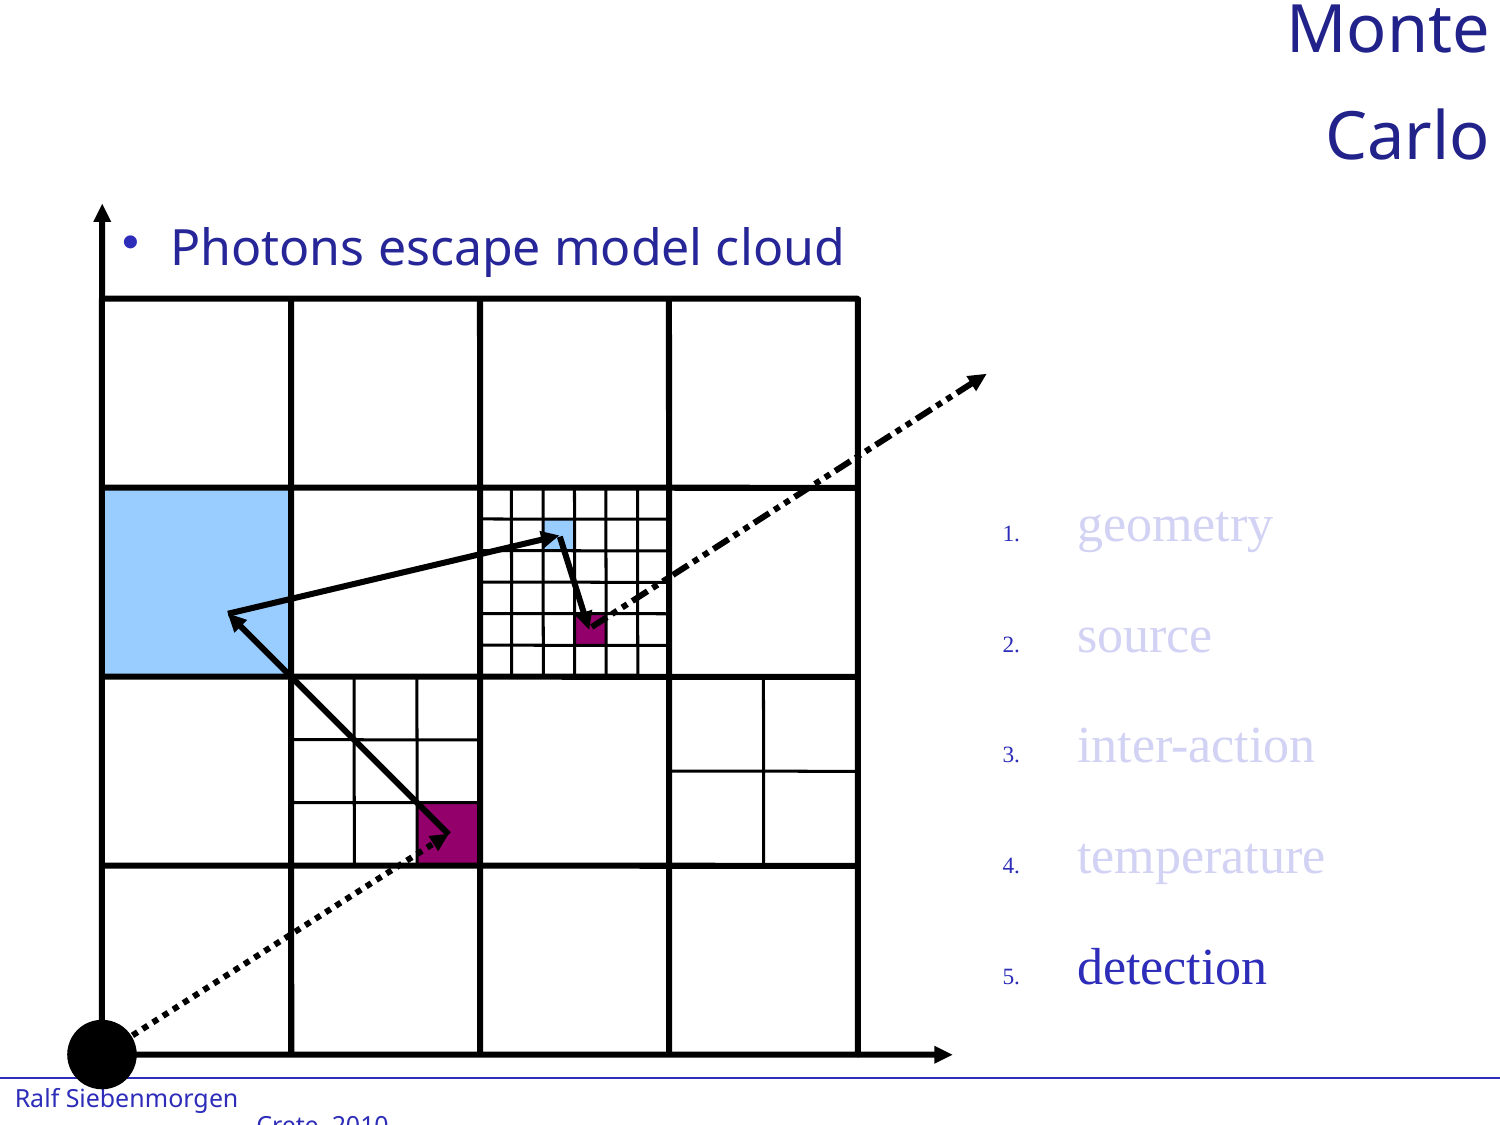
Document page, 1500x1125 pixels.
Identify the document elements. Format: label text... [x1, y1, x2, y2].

text_box [512, 488, 543, 519]
text_box [432, 834, 448, 846]
text_box [670, 866, 858, 1055]
text_box [670, 772, 763, 865]
text_box [481, 551, 511, 582]
text_box [606, 488, 637, 519]
text_box [481, 866, 669, 1055]
text_box [638, 520, 669, 550]
text_box [292, 803, 354, 865]
text_box [575, 583, 606, 613]
text_box [575, 646, 606, 676]
text_box Photons escape model cloud [106, 190, 1219, 293]
text_box [292, 298, 480, 487]
text_box [544, 614, 574, 645]
text_box [764, 772, 858, 865]
text_box [638, 646, 669, 676]
text_box [670, 677, 763, 771]
text_box [512, 614, 543, 645]
text_box [67, 1020, 137, 1089]
text_box [559, 536, 592, 630]
text_box [670, 488, 858, 676]
text_box [292, 740, 354, 802]
text_box [544, 520, 574, 550]
text_box [481, 614, 511, 645]
text_box [293, 677, 354, 738]
text_box [565, 551, 574, 578]
text_box [544, 537, 563, 550]
text_box [575, 551, 637, 582]
text_box [292, 866, 480, 1055]
text_box [638, 488, 669, 519]
text_box [481, 646, 511, 676]
text_box [638, 614, 669, 645]
text_box [228, 614, 449, 835]
text_box [607, 646, 637, 676]
text_box [575, 488, 605, 519]
text_box [512, 583, 543, 613]
text_box [512, 520, 543, 546]
text_box [355, 803, 417, 865]
text_box [607, 583, 637, 613]
text_box [292, 555, 480, 676]
text_box [972, 373, 987, 386]
text_box [481, 298, 858, 487]
text_box [575, 614, 606, 645]
text_box geometry source inter-action temperature detection [986, 464, 1429, 1055]
text_box [544, 551, 573, 582]
text_box [638, 583, 669, 613]
text_box [607, 614, 637, 645]
text_box [544, 583, 574, 613]
text_box [481, 677, 669, 865]
text_box [575, 520, 605, 550]
text_box [355, 677, 480, 739]
text_box [292, 488, 480, 598]
text_box [512, 646, 543, 676]
text_box [418, 803, 480, 865]
text_box [292, 679, 352, 739]
text_box [638, 551, 669, 582]
text_box [764, 677, 858, 771]
text_box [575, 589, 583, 613]
text_box [101, 298, 291, 1055]
text_box [227, 532, 560, 614]
text_box [355, 742, 415, 802]
text_box [512, 540, 543, 550]
text_box Monte Carlo [1127, 0, 1491, 126]
text_box [418, 740, 480, 802]
text_box [481, 583, 511, 613]
text_box [544, 646, 574, 676]
text_box [606, 520, 637, 550]
text_box [857, 1048, 953, 1061]
text_box [96, 203, 106, 299]
text_box [512, 551, 543, 582]
text_box [544, 488, 574, 519]
text_box [481, 488, 511, 550]
text_box [356, 740, 417, 801]
